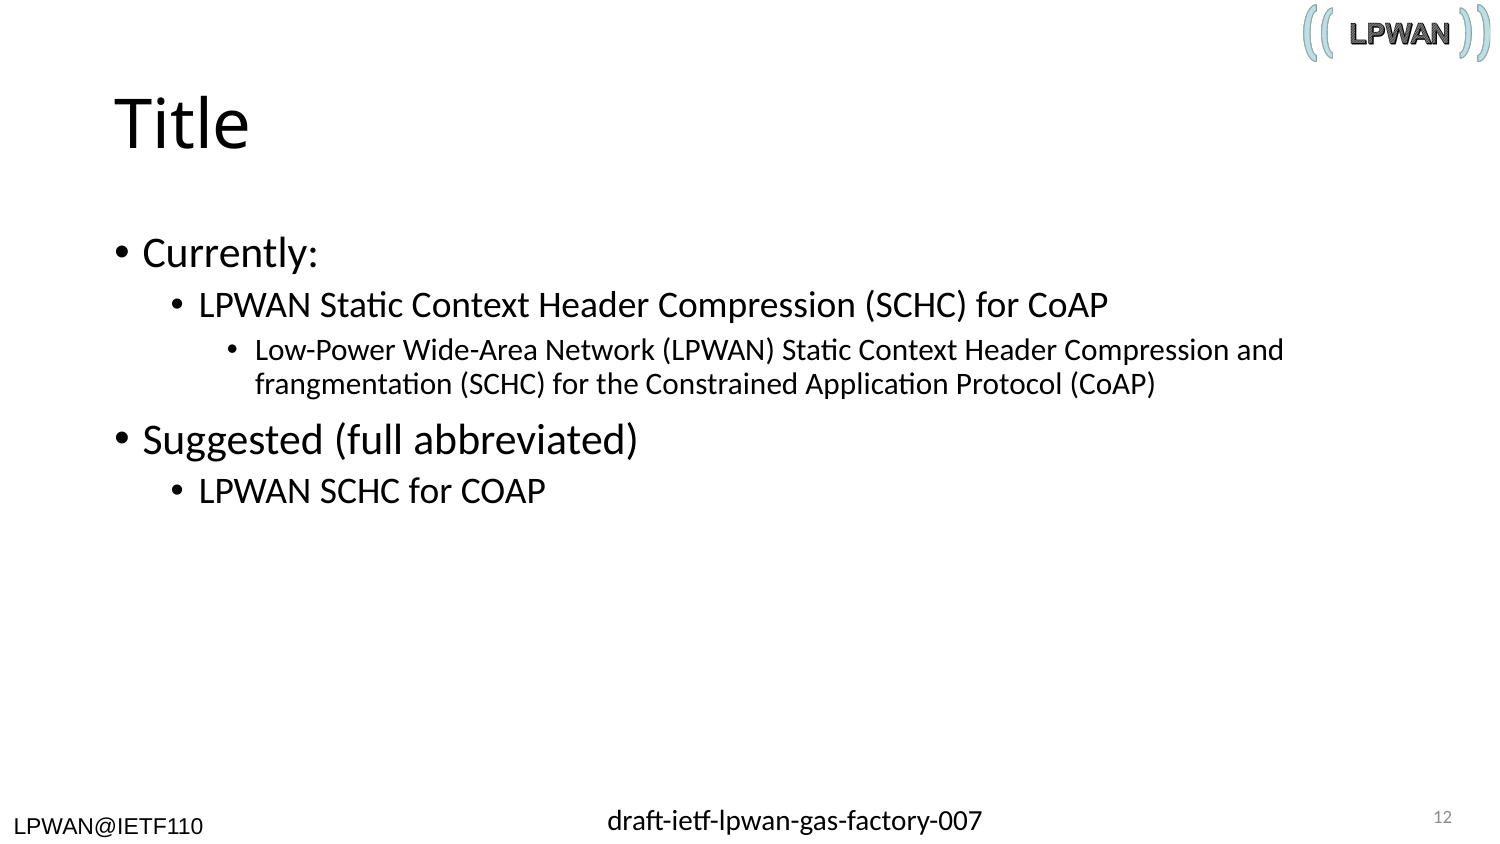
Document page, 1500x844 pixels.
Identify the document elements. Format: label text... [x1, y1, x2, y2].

list Currently: LPWAN Static Context Header Compression (SCHC) for CoAP Low-Power Wide-Area Network (LPWAN) Static Context Header Compression and frangmentation (SCHC) for the Constrained Application Protocol (CoAP) Suggested (full abbreviated) LPWAN SCHC for COAP [103, 224, 1397, 760]
picture [1303, 4, 1491, 62]
title Title [103, 44, 1397, 208]
text_box 12 [1125, 793, 1464, 839]
text_box draft-ietf-lpwan-gas-factory-007 [592, 793, 998, 844]
